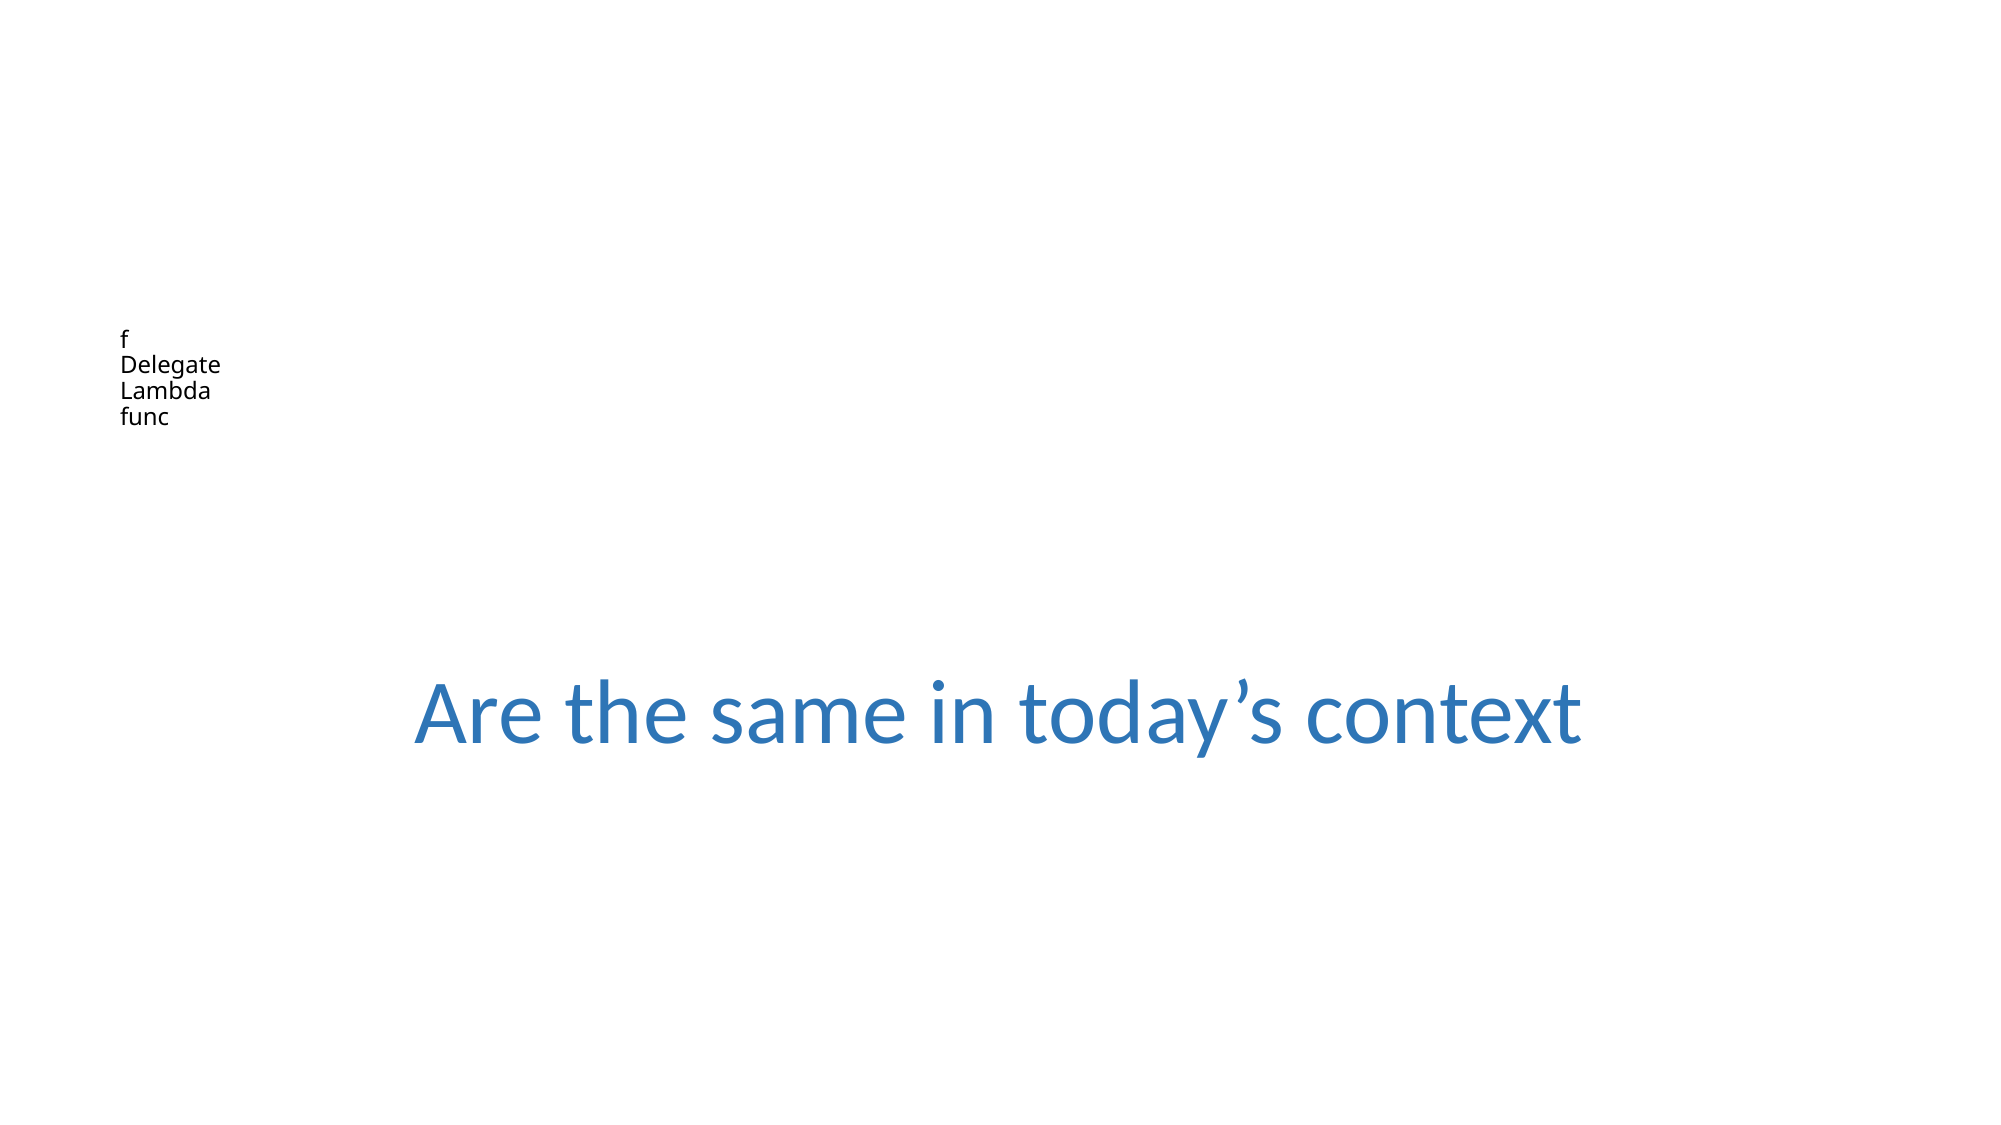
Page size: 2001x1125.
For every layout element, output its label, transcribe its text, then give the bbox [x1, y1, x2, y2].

title f Delegate Lambda func [99, 316, 1900, 442]
list Are the same in today’s context [137, 656, 1863, 1014]
